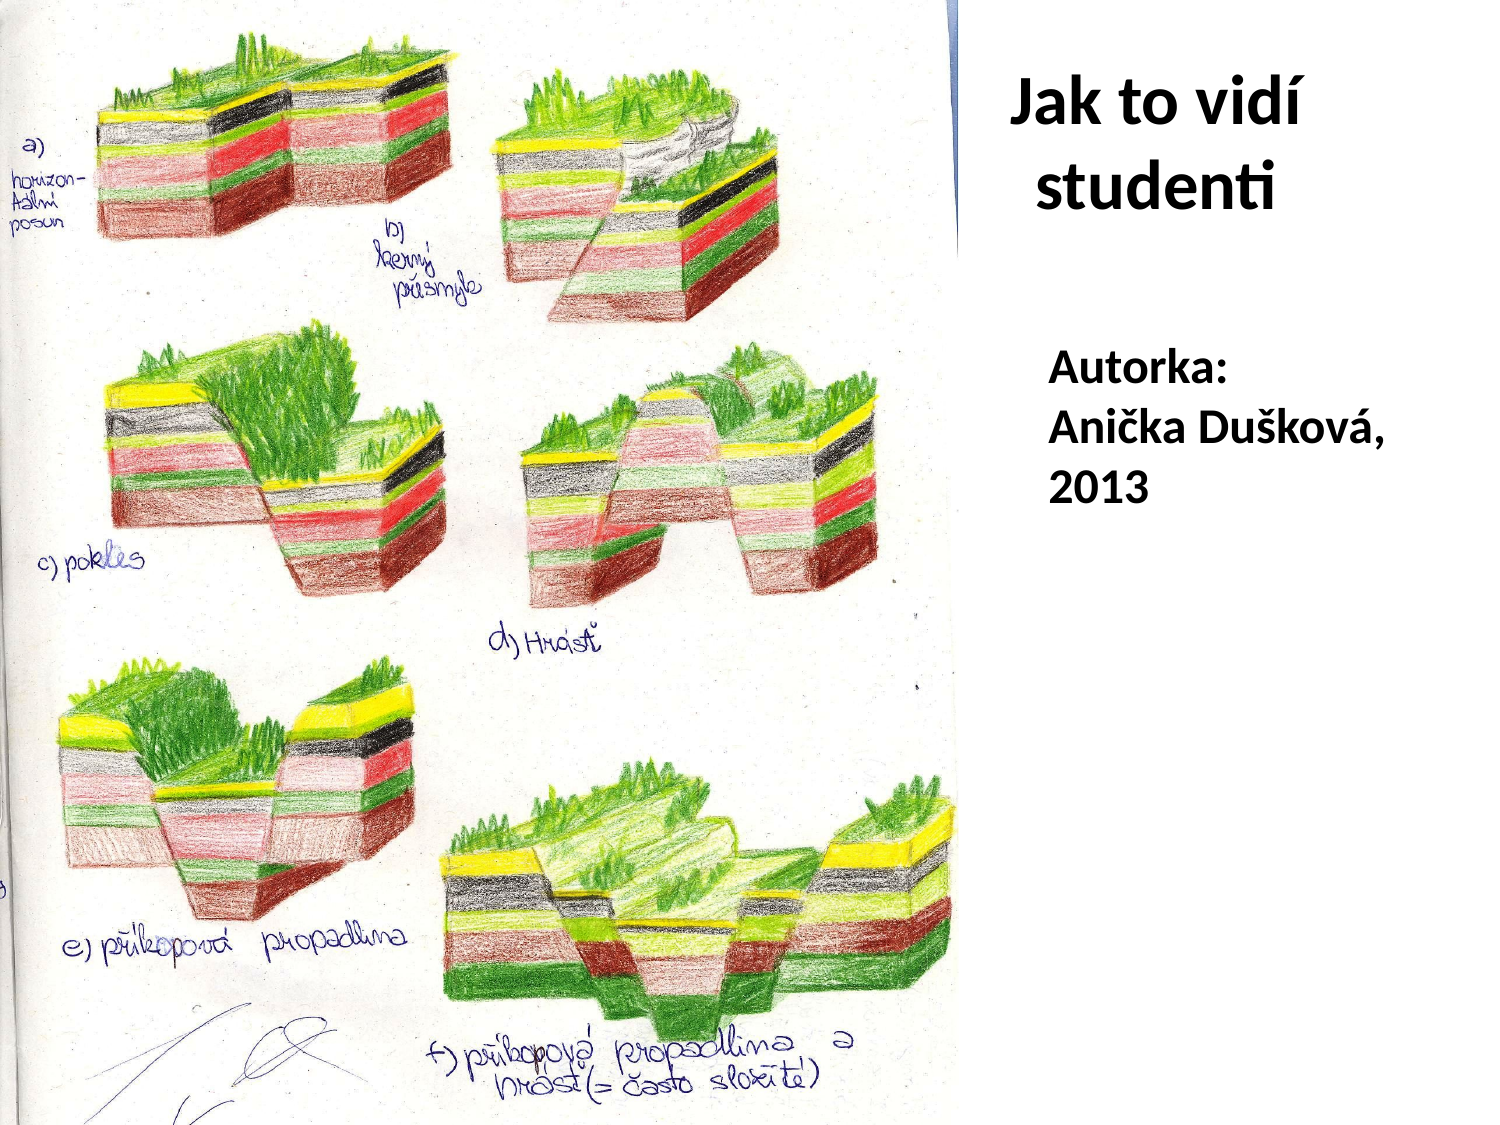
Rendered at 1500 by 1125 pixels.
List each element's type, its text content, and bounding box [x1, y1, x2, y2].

text_box Autorka: Anička Dušková, 2013 [1033, 326, 1447, 521]
picture [0, 0, 959, 1125]
title Jak to vidí studenti [963, 45, 1350, 233]
